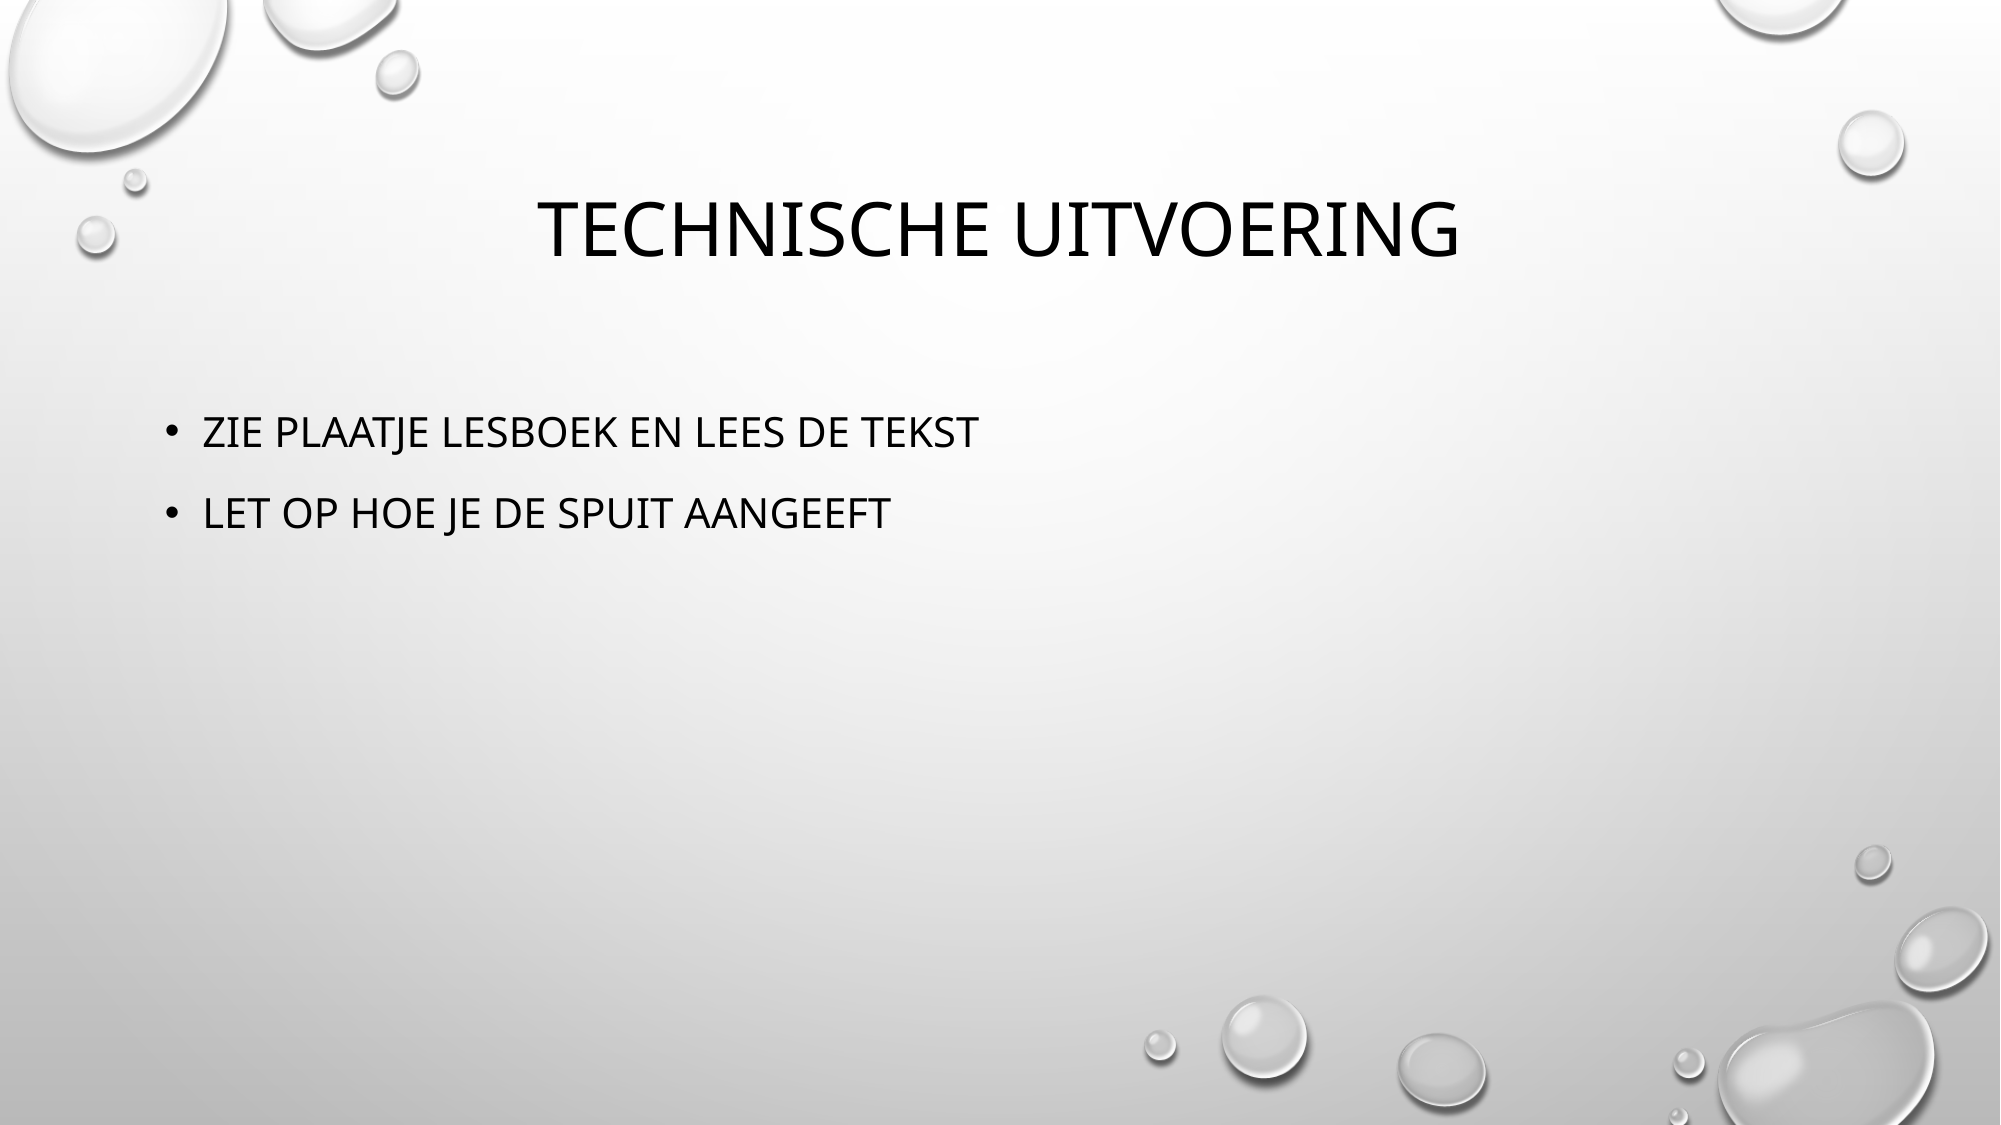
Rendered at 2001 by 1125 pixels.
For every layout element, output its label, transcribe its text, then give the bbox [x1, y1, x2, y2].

list Zie plaatje lesboek en lees de tekst Let op hoe je de spuit aangeeft [149, 388, 1850, 950]
title Technische uitvoering [149, 101, 1851, 364]
picture [0, 0, 2000, 1125]
